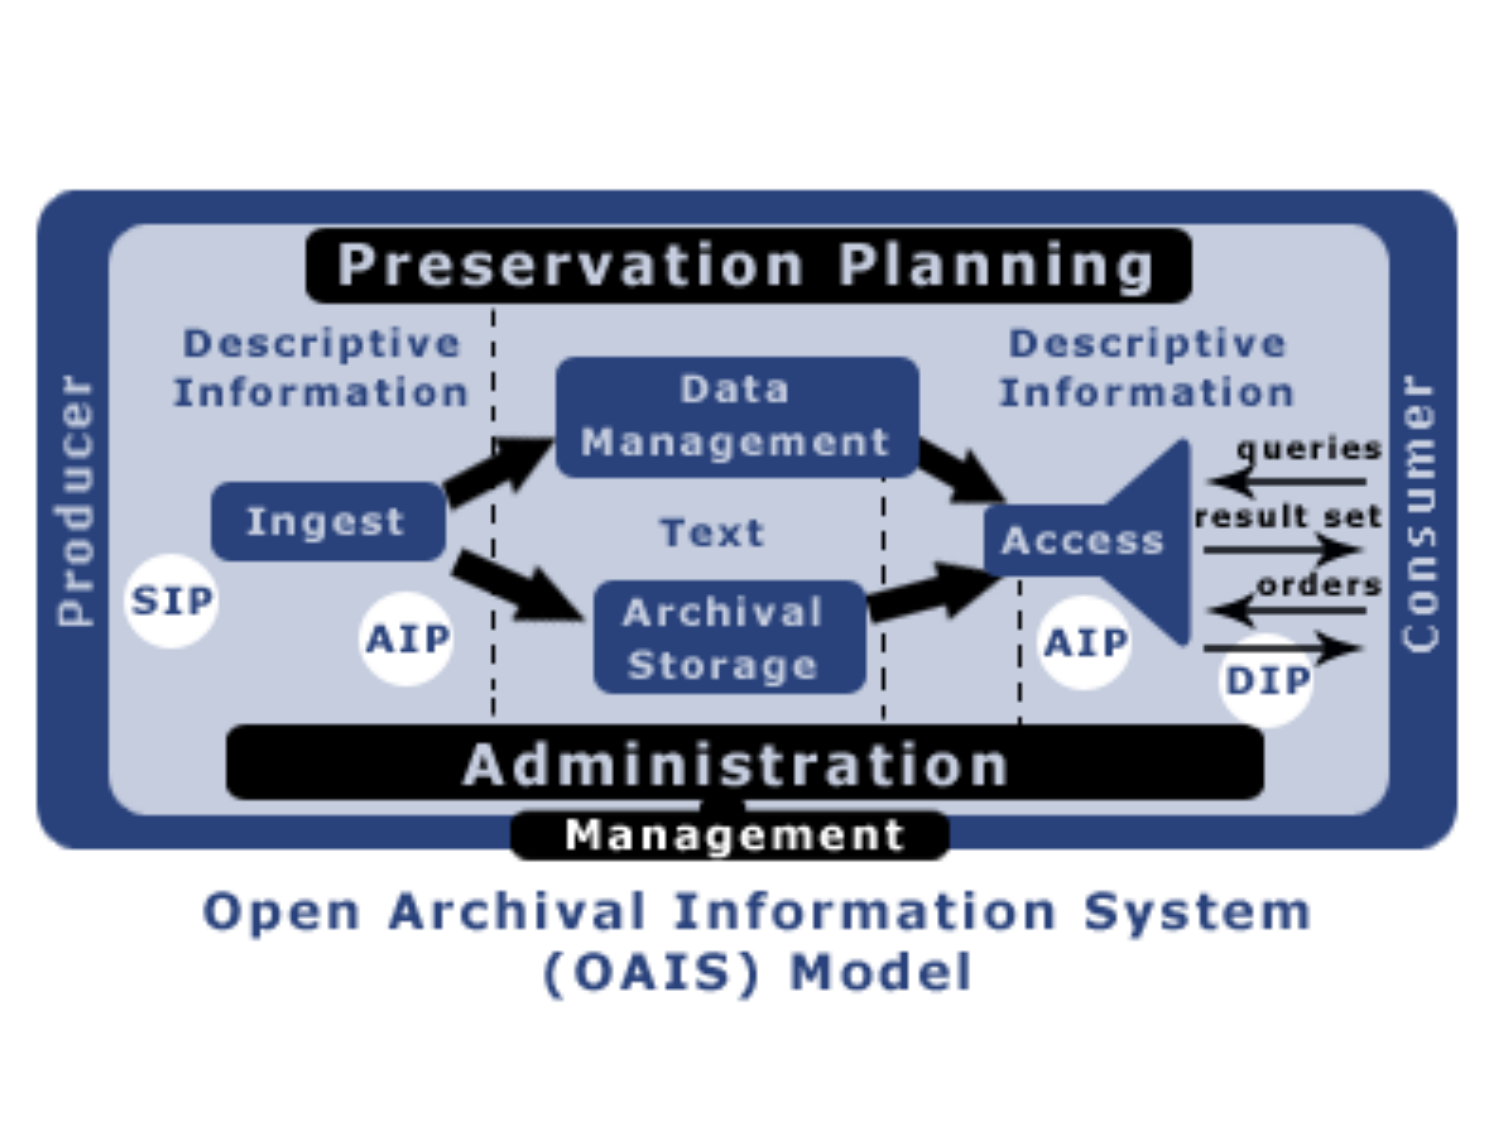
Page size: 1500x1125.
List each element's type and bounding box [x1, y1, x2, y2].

picture [23, 74, 1474, 1026]
